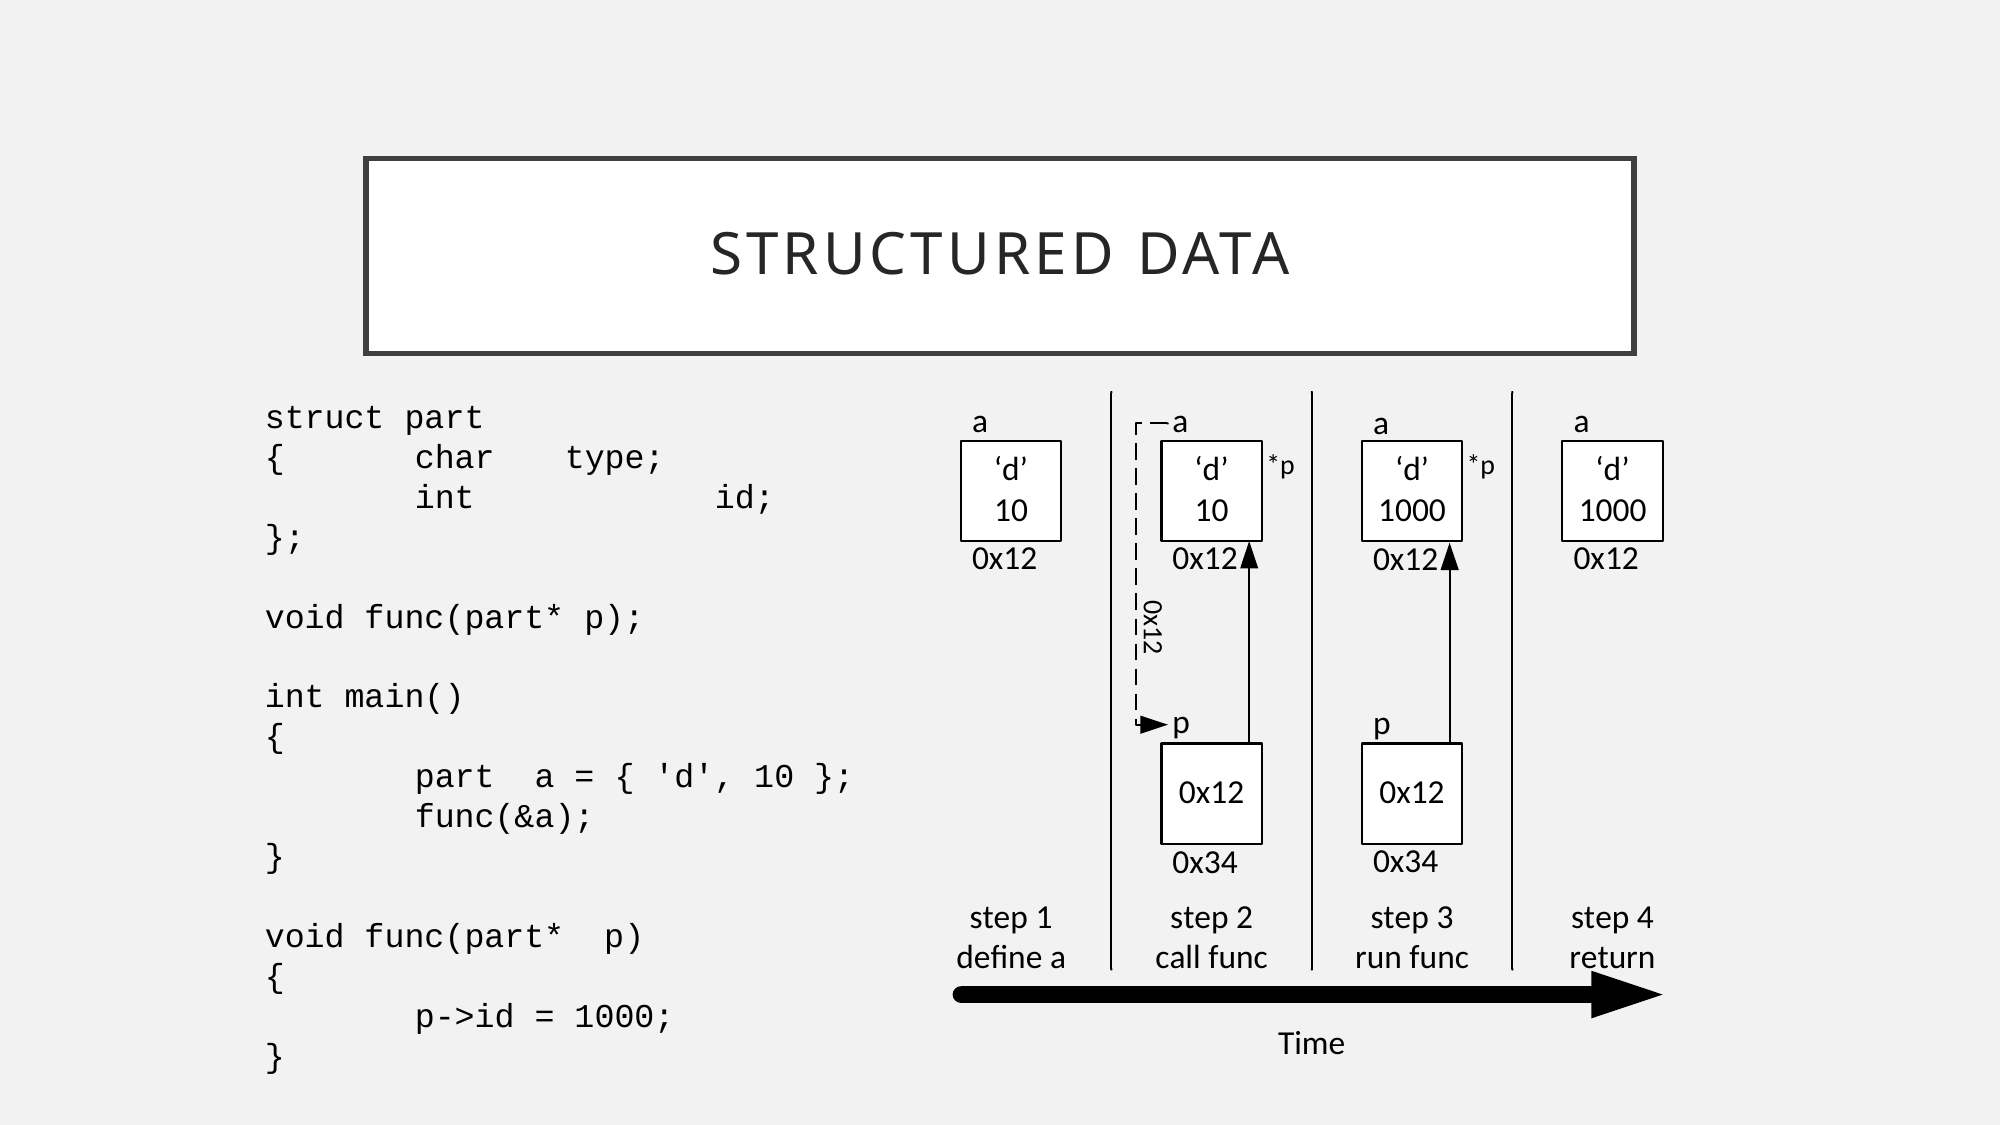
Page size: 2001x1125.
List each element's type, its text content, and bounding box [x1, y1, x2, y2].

text_box struct part { char type; int id; }; void func(part* p); int main() { part a = { 'd', 10 }; func(&a); } void func(part* p) { p->id = 1000; } [249, 387, 879, 1082]
picture [936, 387, 1676, 1084]
title Structured Data [363, 156, 1637, 356]
